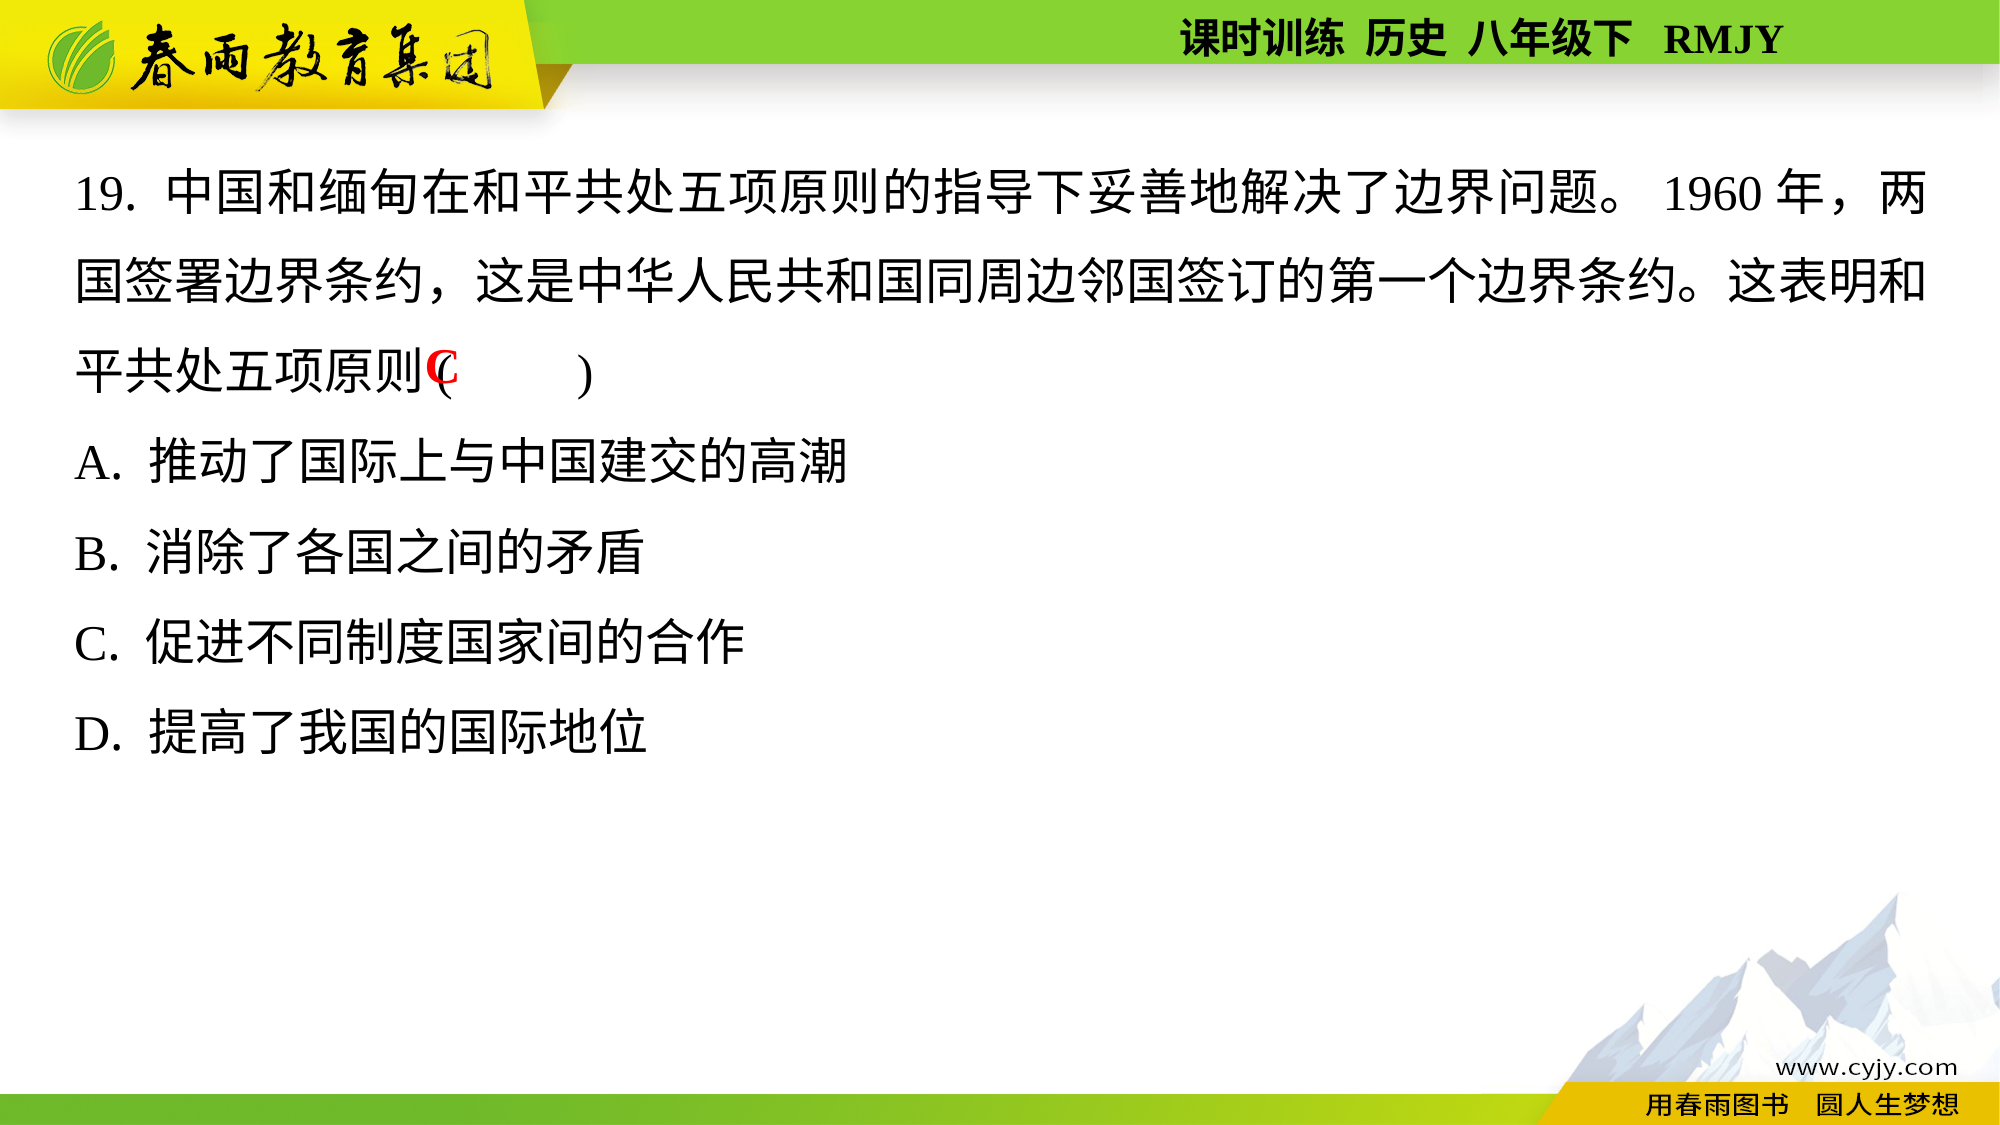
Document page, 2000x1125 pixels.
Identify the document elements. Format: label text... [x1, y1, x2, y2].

list 19. 中国和缅甸在和平共处五项原则的指导下妥善地解决了边界问题。1960年，两国签署边界条约，这是中华人民共和国同周边邻国签订的第一个边界条约。这表明和平共处五项原则( ) A. 推动了国际上与中国建交的高潮 B. 消除了各国之间的矛盾 C. 促进不同制度国家间的合作 D. 提高了我国的国际地位 [59, 122, 1944, 763]
text_box C [409, 326, 476, 401]
picture [0, 0, 2000, 1125]
